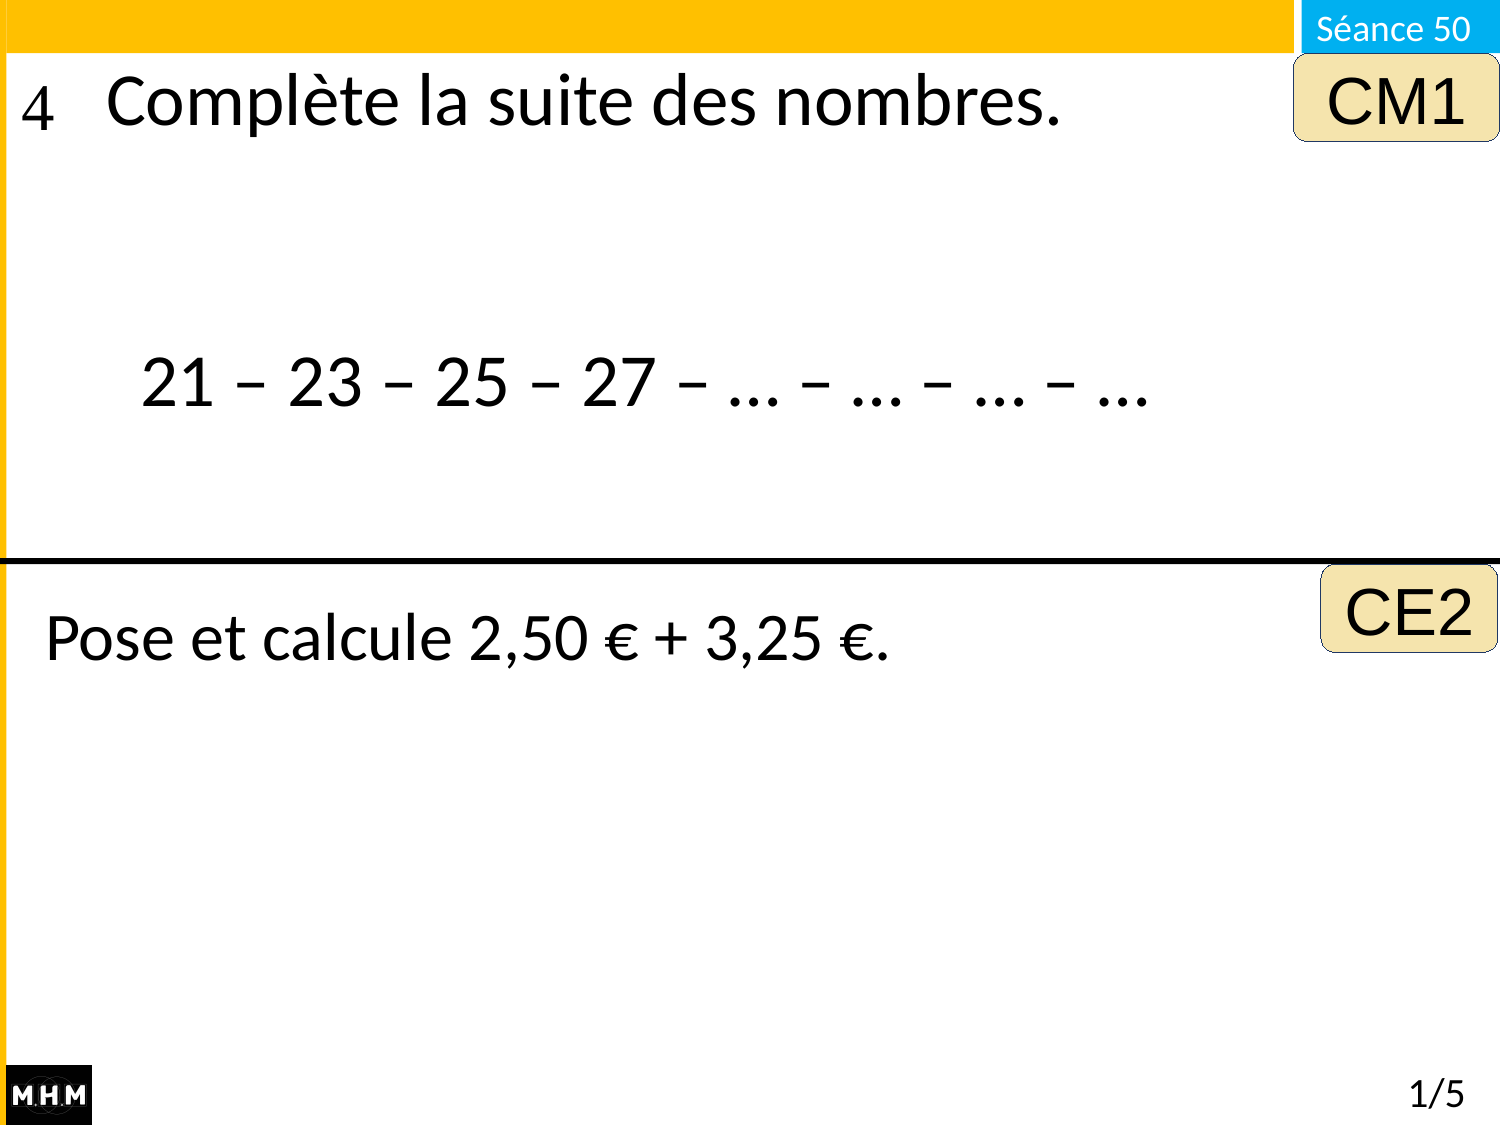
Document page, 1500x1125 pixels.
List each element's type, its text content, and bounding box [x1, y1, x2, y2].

title Complète la suite des nombres. [91, 60, 1385, 150]
text_box 21 – 23 – 25 – 27 – … – … – … – … [125, 323, 1342, 429]
text_box CM1 [1293, 53, 1500, 142]
list 1/5 [1373, 1064, 1500, 1125]
text_box Pose et calcule 2,50 € + 3,25 €. [30, 593, 1324, 683]
picture [6, 1065, 92, 1125]
text_box CE2 [1320, 564, 1498, 653]
